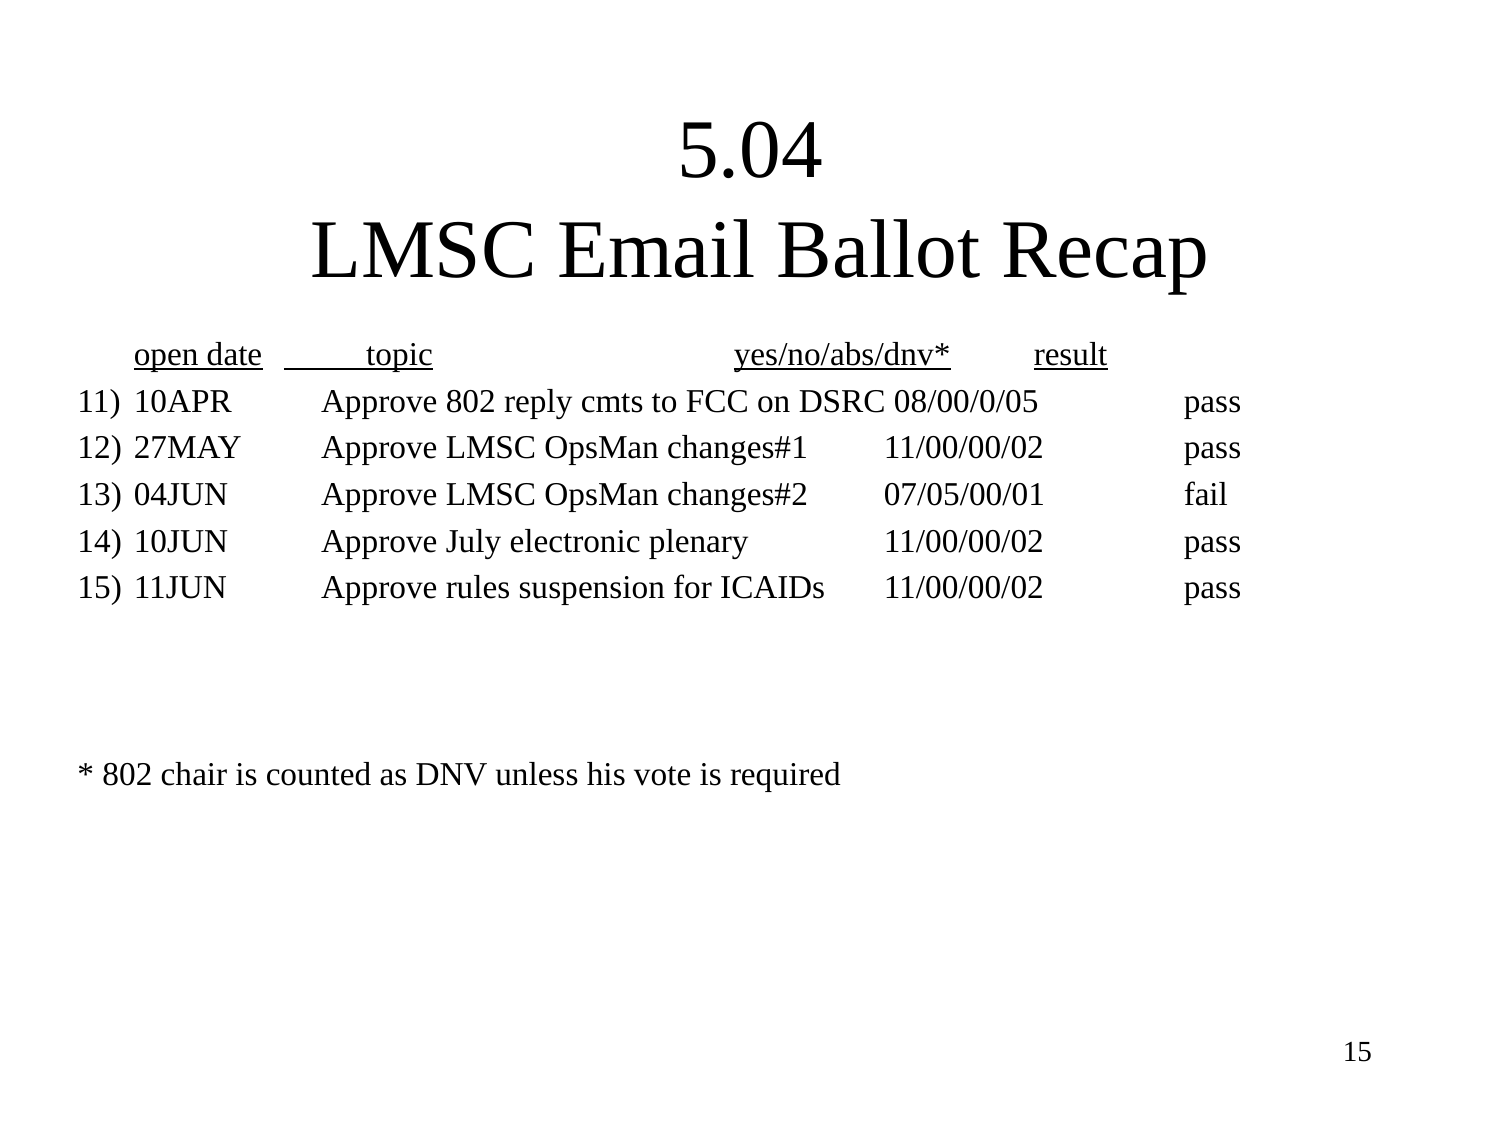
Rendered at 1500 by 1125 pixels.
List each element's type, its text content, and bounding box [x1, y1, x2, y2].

list open date topic yes/no/abs/dnv* result 10APR Approve 802 reply cmts to FCC on DSRC 08/00/0/05 pass 27MAY Approve LMSC OpsMan changes#1 11/00/00/02 pass 04JUN Approve LMSC OpsMan changes#2 07/05/00/01 fail 10JUN Approve July electronic plenary 11/00/00/02 pass 11JUN Approve rules suspension for ICAIDs 11/00/00/02 pass * 802 chair is counted as DNV unless his vote is required [62, 324, 1438, 1001]
title 5.04 LMSC Email Ballot Recap [112, 99, 1388, 288]
slide_number 15 [1074, 1024, 1388, 1101]
